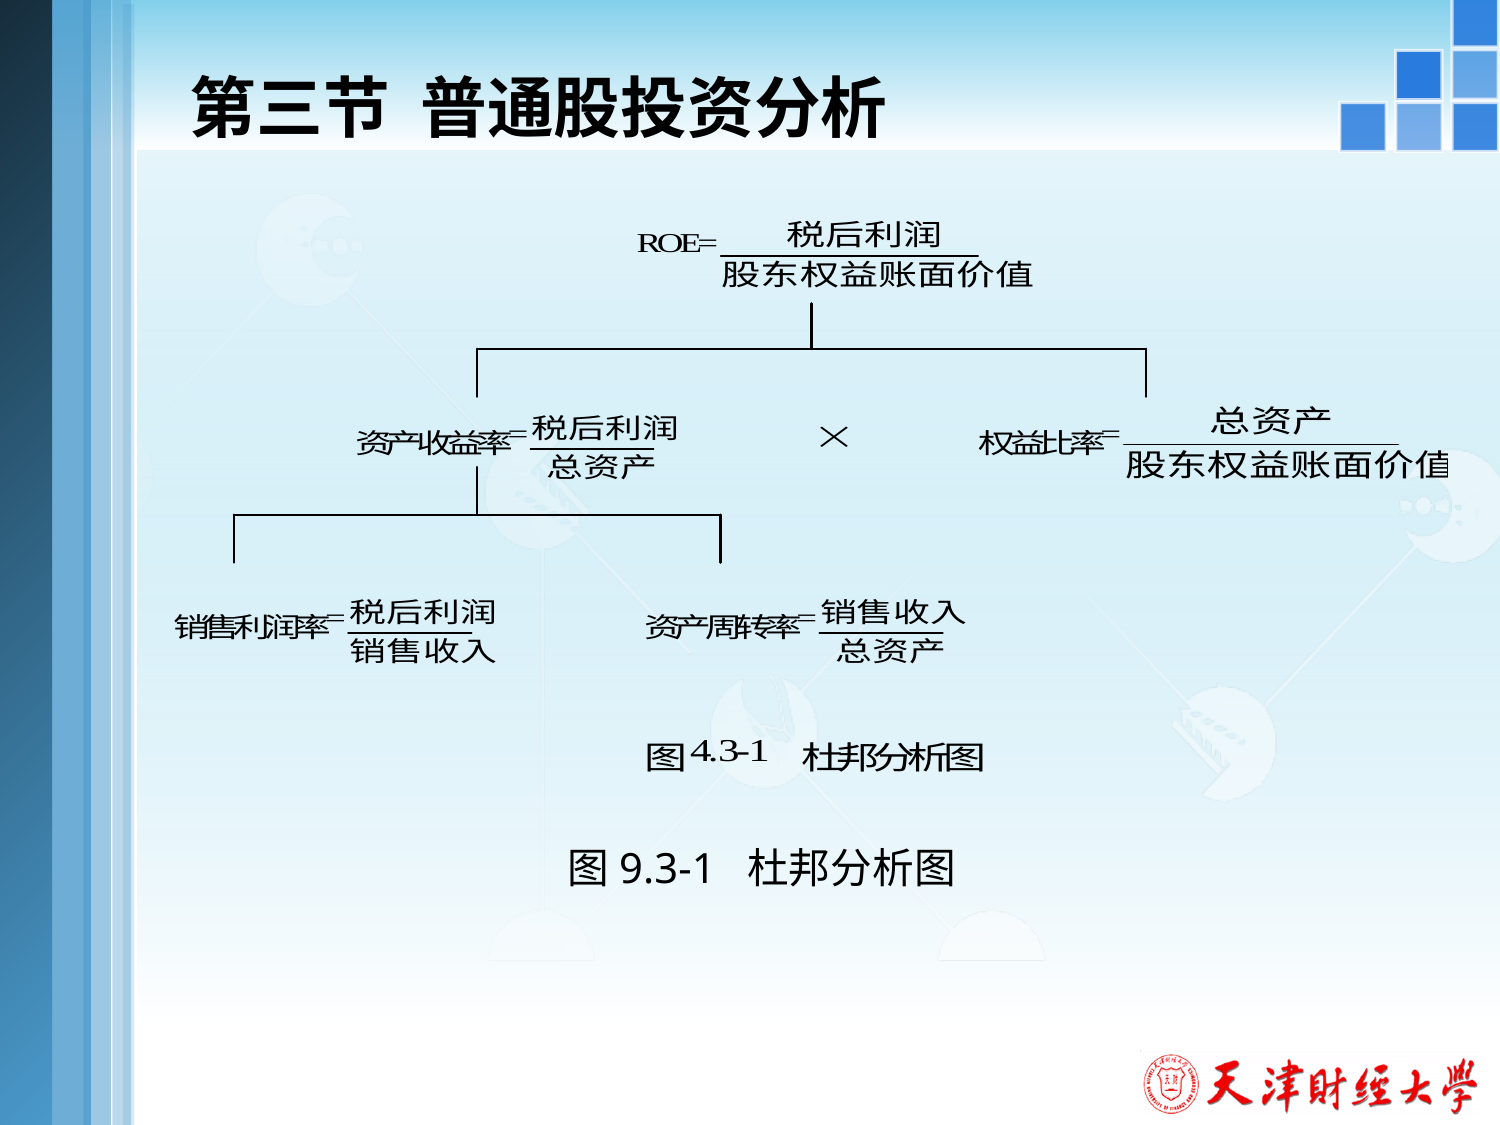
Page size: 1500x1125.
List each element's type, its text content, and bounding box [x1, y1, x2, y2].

picture [132, 150, 1500, 965]
text_box 图9.3-1 杜邦分析图 [372, 834, 1152, 899]
title 第三节 普通股投资分析 [174, 75, 1175, 138]
picture [1131, 1049, 1500, 1119]
